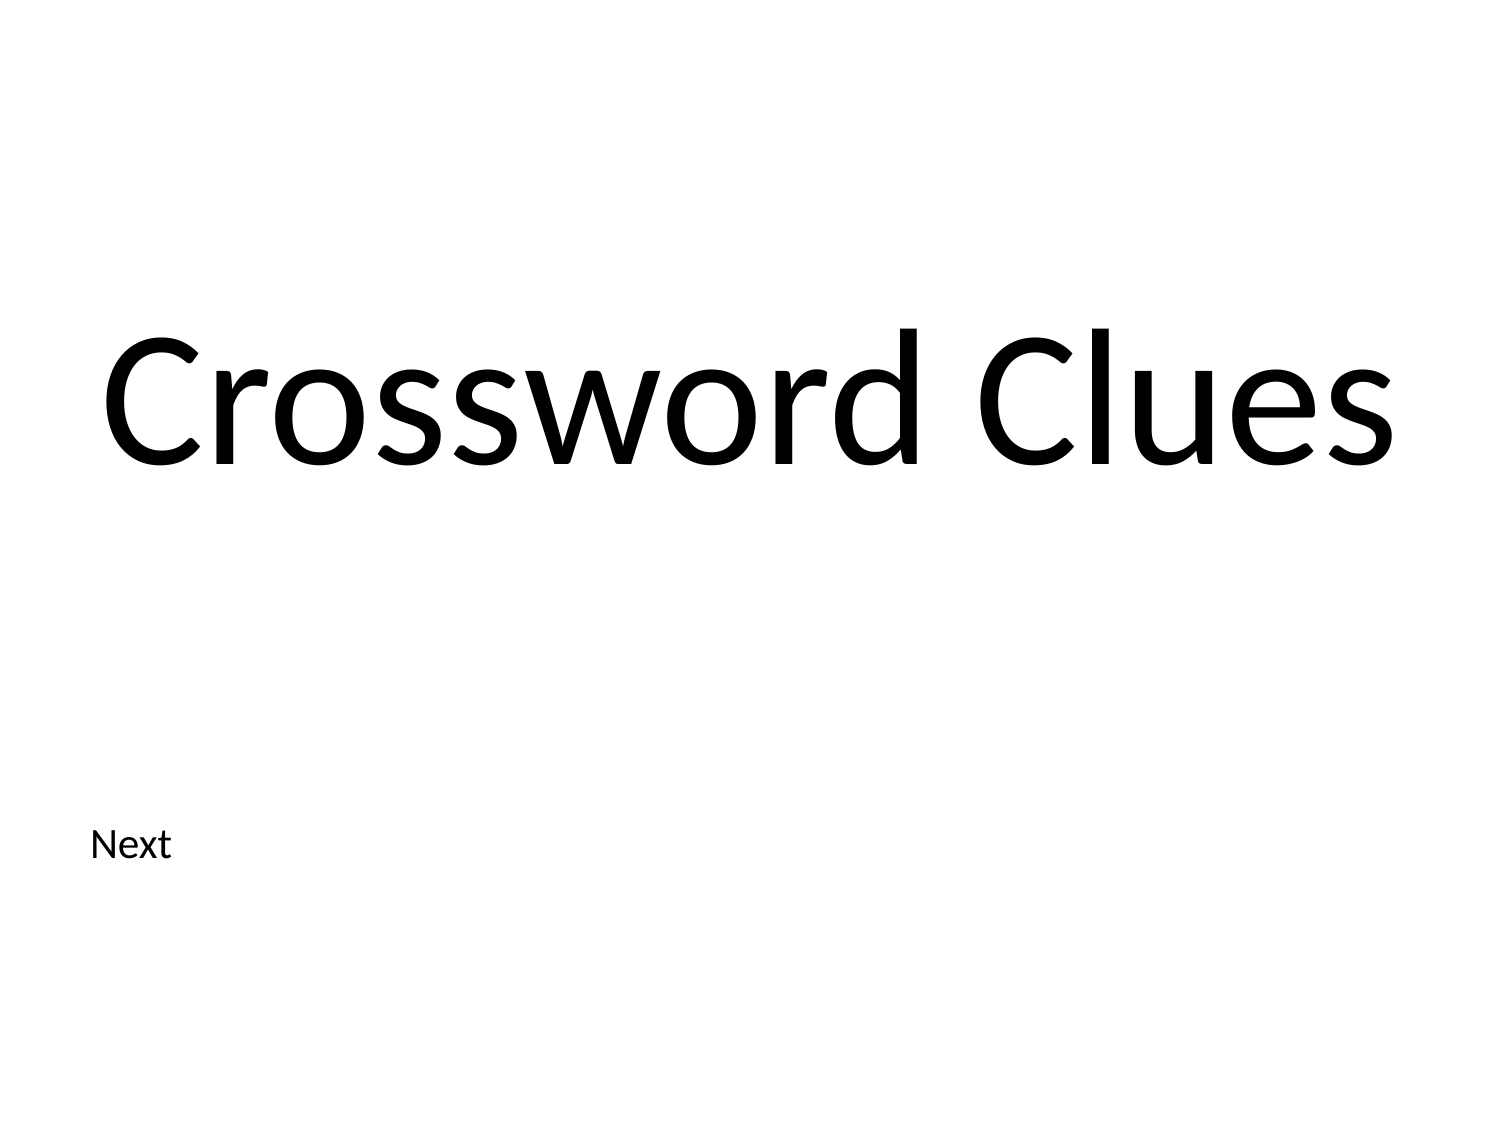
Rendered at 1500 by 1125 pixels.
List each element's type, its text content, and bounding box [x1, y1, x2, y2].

list Crossword Clues Next [75, 262, 1425, 1005]
